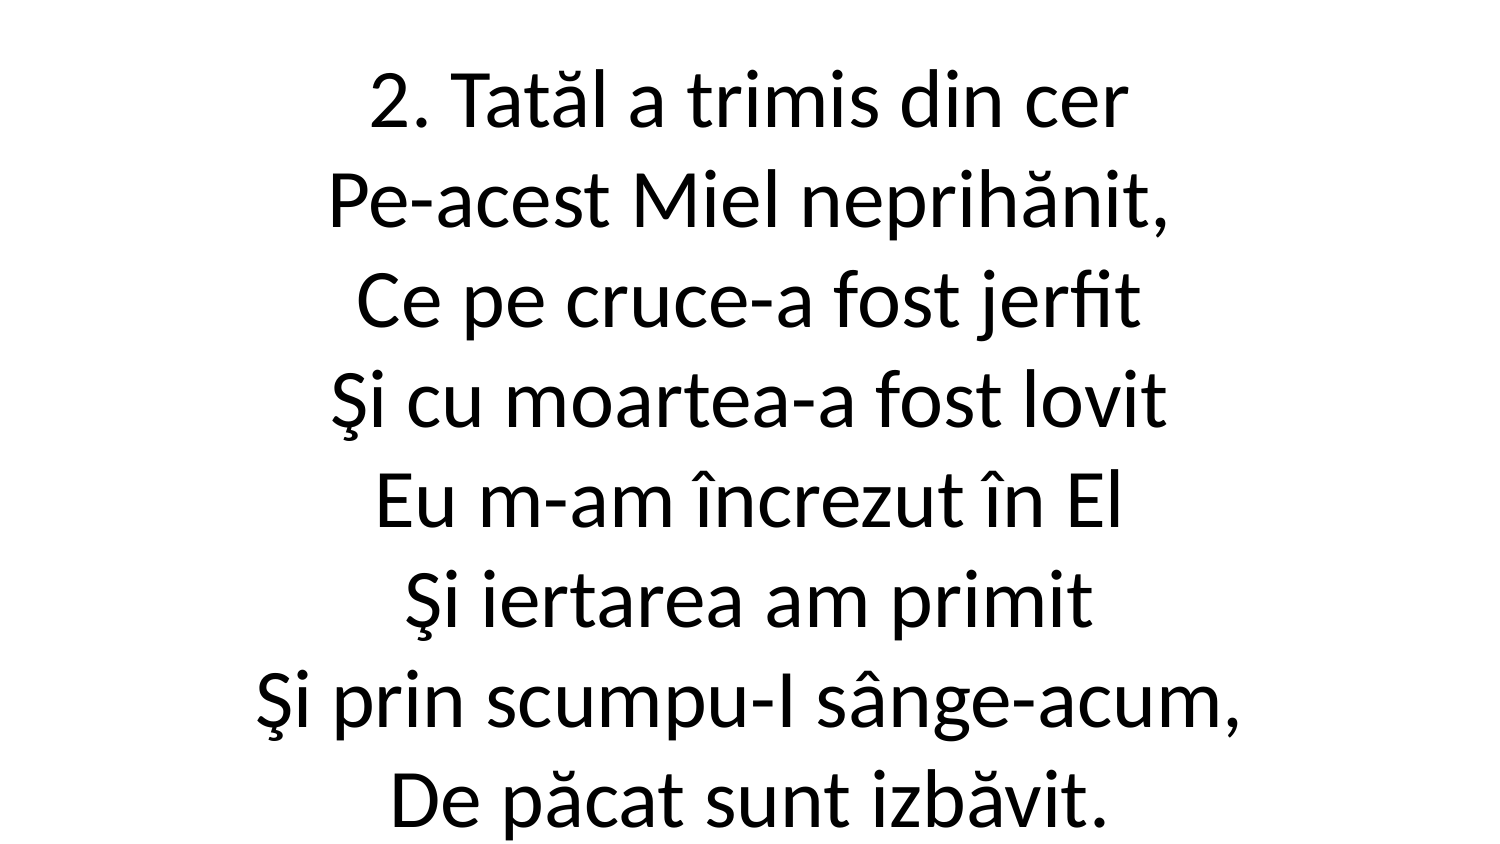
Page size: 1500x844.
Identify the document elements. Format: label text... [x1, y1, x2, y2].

text_box 2. Tatăl a trimis din cer Pe-acest Miel neprihănit, Ce pe cruce-a fost jerfit Şi cu moartea-a fost lovit Eu m-am încrezut în El Şi iertarea am primit Şi prin scumpu-I sânge-acum, De păcat sunt izbăvit. [240, 0, 1260, 844]
